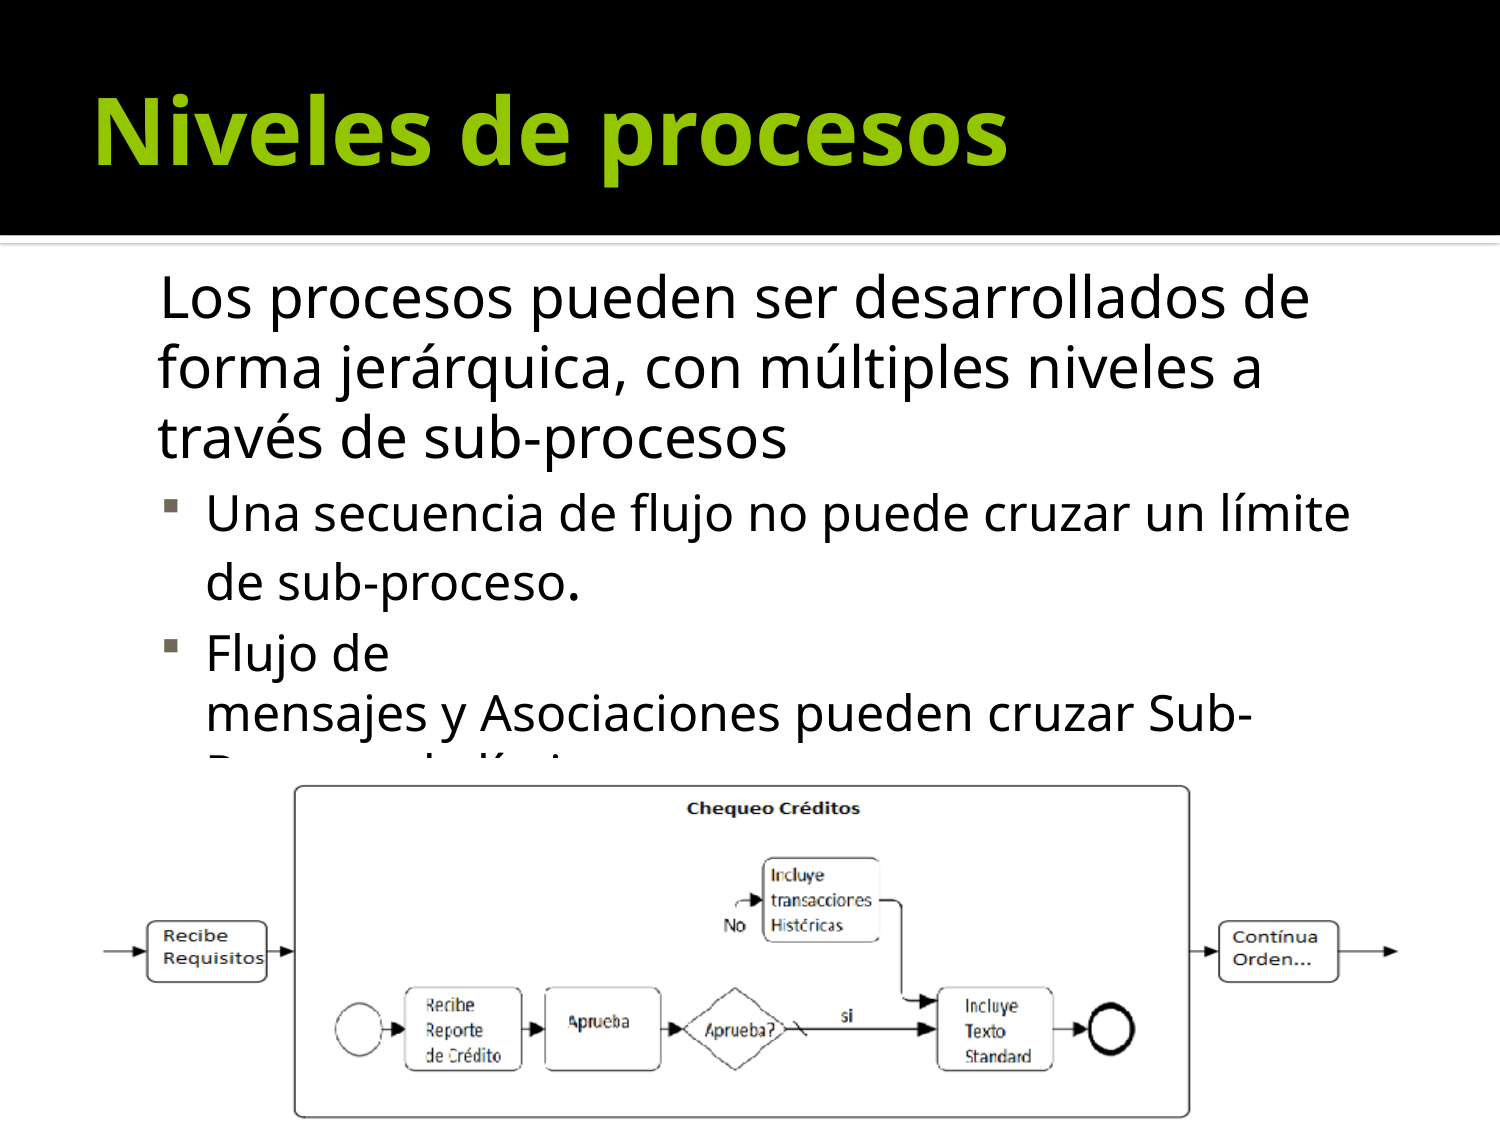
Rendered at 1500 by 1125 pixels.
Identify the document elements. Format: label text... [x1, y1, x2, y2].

title Niveles de procesos [75, 25, 1425, 231]
list Los procesos pueden ser desarrollados de forma jerárquica, con múltiples niveles a través de sub-procesos Una secuencia de flujo no puede cruzar un límite de sub-proceso. Flujo de mensajes y Asociaciones pueden cruzar Sub- Proceso de límites [76, 245, 1427, 988]
picture [88, 758, 1425, 1125]
